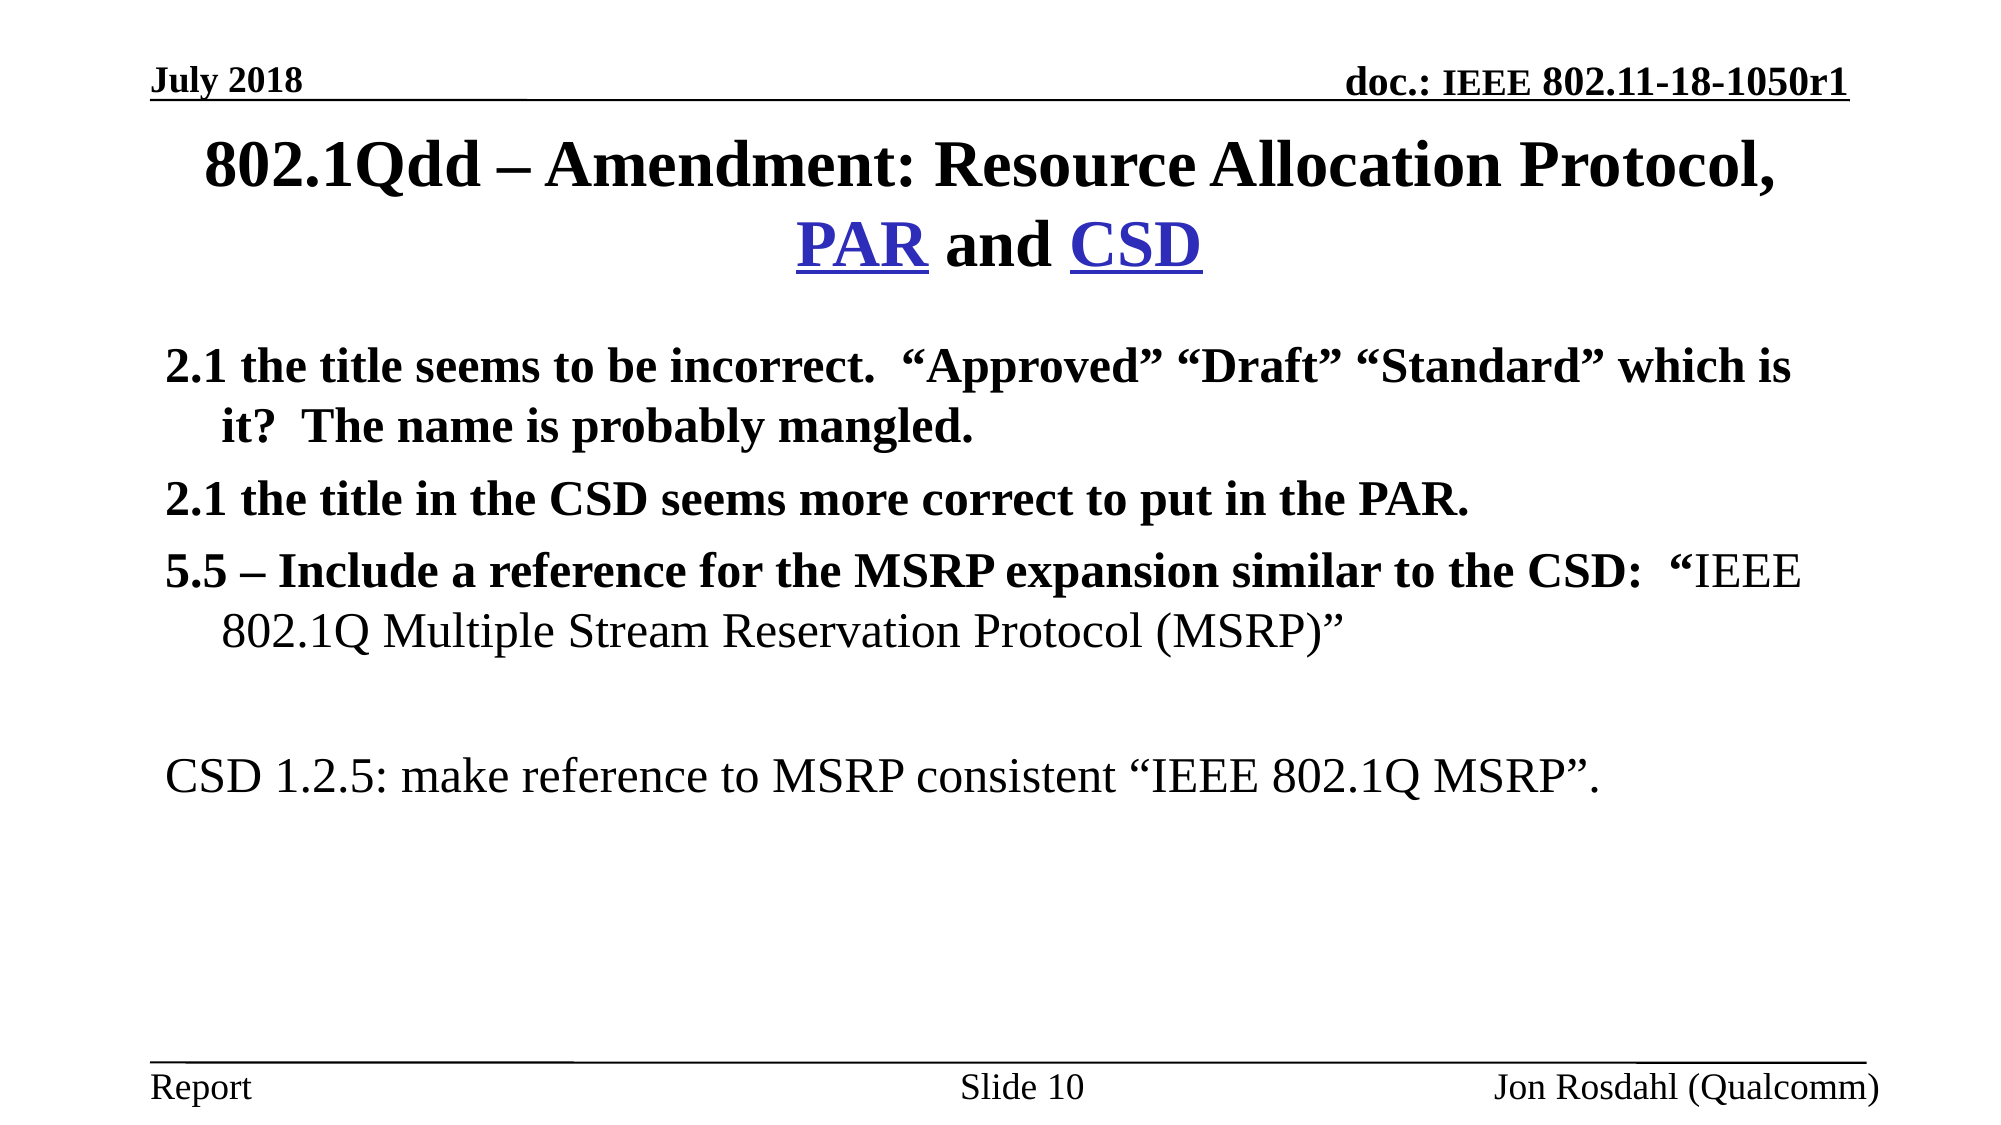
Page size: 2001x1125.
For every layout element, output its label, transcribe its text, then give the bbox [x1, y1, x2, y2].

footer Jon Rosdahl (Qualcomm) [1436, 1061, 1881, 1108]
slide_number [149, 49, 431, 100]
list 2.1 the title seems to be incorrect. “Approved” “Draft” “Standard” which is it? The name is probably mangled. 2.1 the title in the CSD seems more correct to put in the PAR. 5.5 – Include a reference for the MSRP expansion similar to the CSD: “IEEE 802.1Q Multiple Stream Reservation Protocol (MSRP)” CSD 1.2.5: make reference to MSRP consistent “IEEE 802.1Q MSRP”. [149, 324, 1850, 1000]
title 802.1Qdd – Amendment: Resource Allocation Protocol, PAR and CSD [149, 112, 1850, 288]
slide_number Slide 10 [950, 1061, 1095, 1125]
